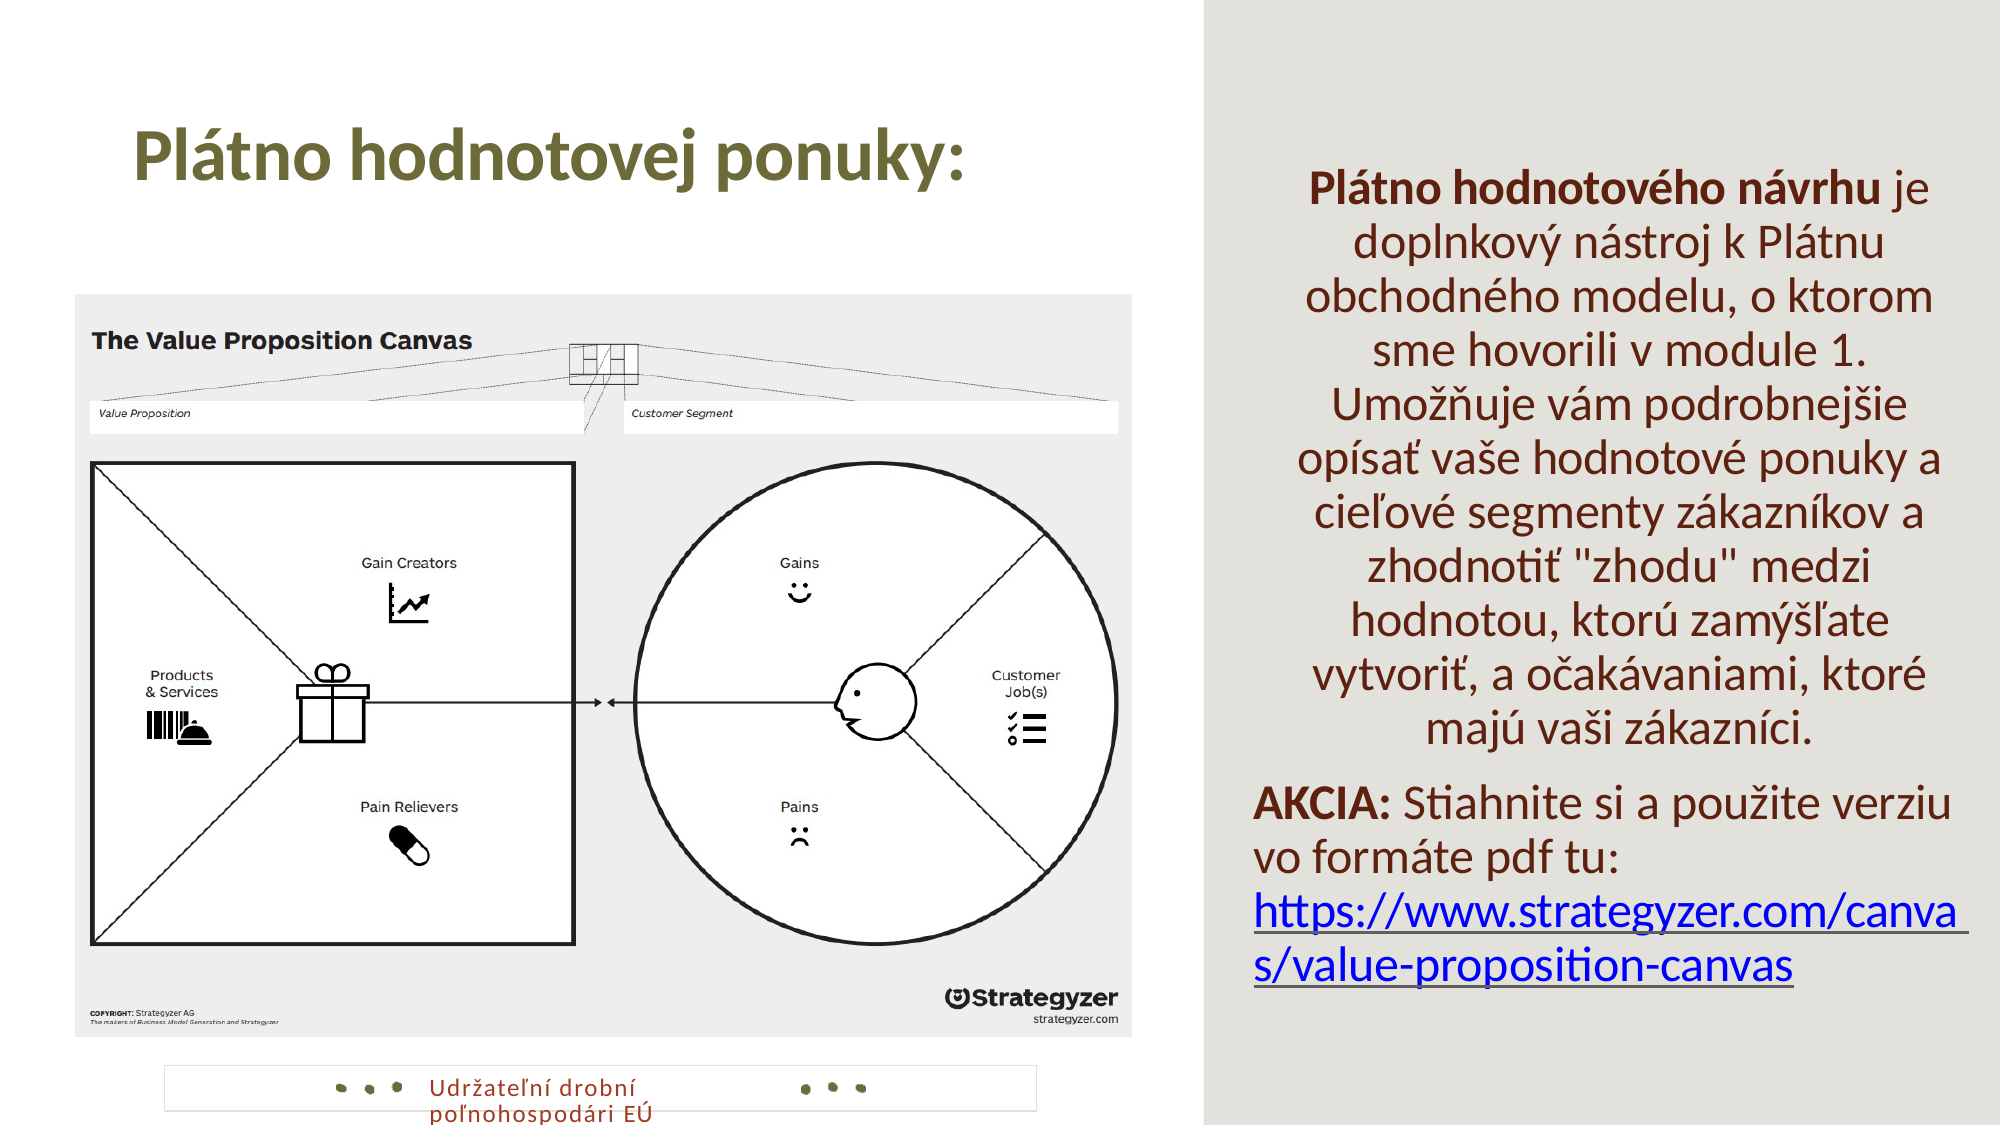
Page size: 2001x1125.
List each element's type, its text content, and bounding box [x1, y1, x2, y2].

text_box Plátno hodnotového návrhu je doplnkový nástroj k Plátnu obchodného modelu, o ktorom sme hovorili v module 1. Umožňuje vám podrobnejšie opísať vaše hodnotové ponuky a cieľové segmenty zákazníkov a zhodnotiť "zhodu" medzi hodnotou, ktorú zamýšľate vytvoriť, a očakávaniami, ktoré majú vaši zákazníci. AKCIA: Stiahnite si a použite verziu vo formáte pdf tu: https://www.strategyzer.com/canva s/value-proposition-canvas [1251, 151, 1981, 992]
text_box [1203, 0, 2000, 1125]
picture [75, 294, 1132, 1037]
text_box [163, 1051, 1038, 1125]
title Plátno hodnotovej ponuky: [130, 103, 1074, 292]
